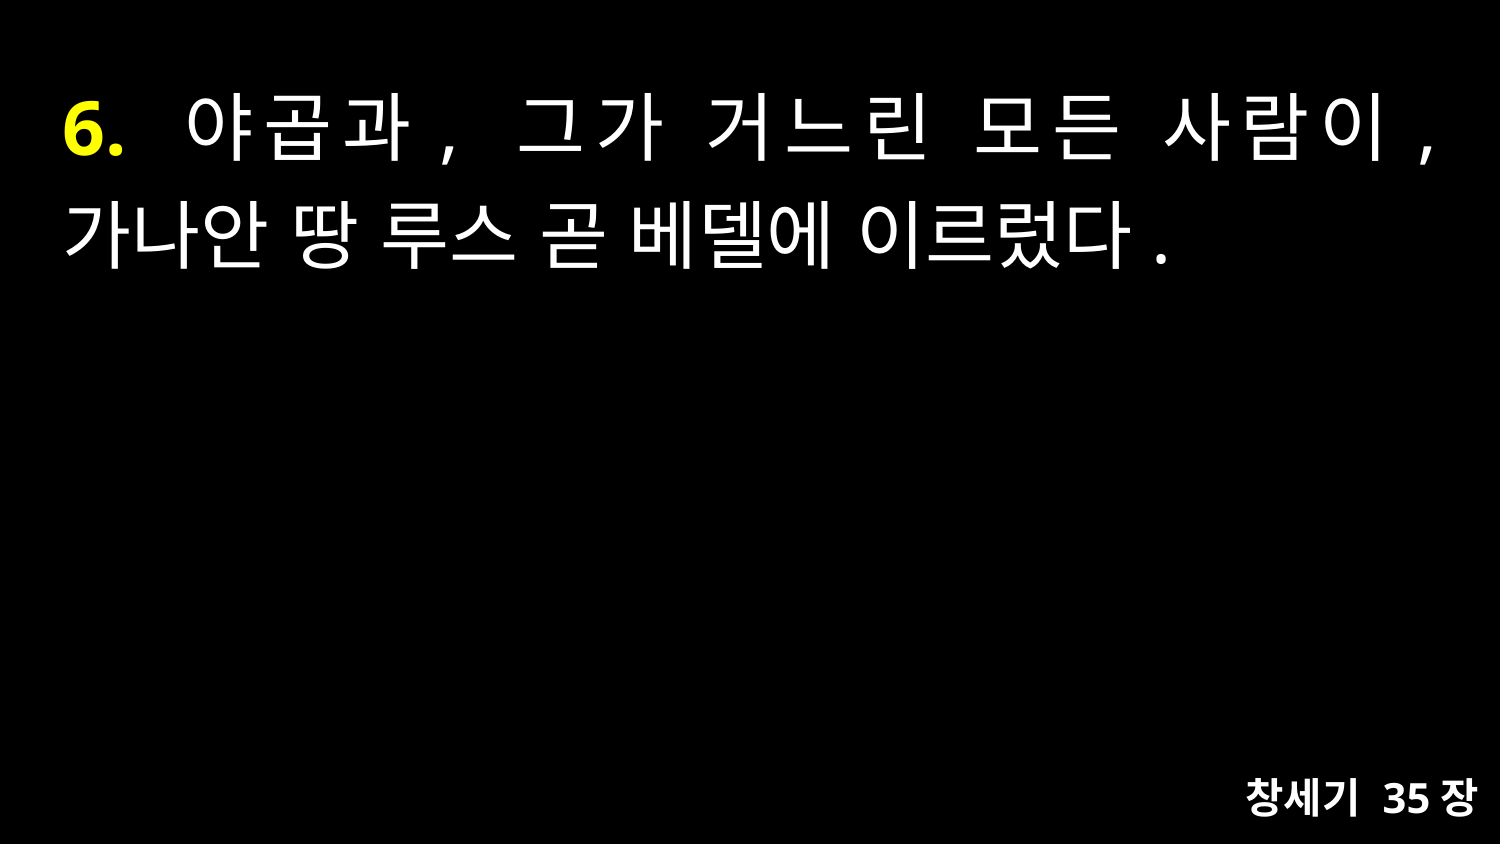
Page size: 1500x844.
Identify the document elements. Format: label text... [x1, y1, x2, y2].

subtitle 창세기 35장 [916, 770, 1500, 844]
title 6. 야곱과, 그가 거느린 모든 사람이, 가나안 땅 루스 곧 베델에 이르렀다. [0, 0, 1500, 844]
